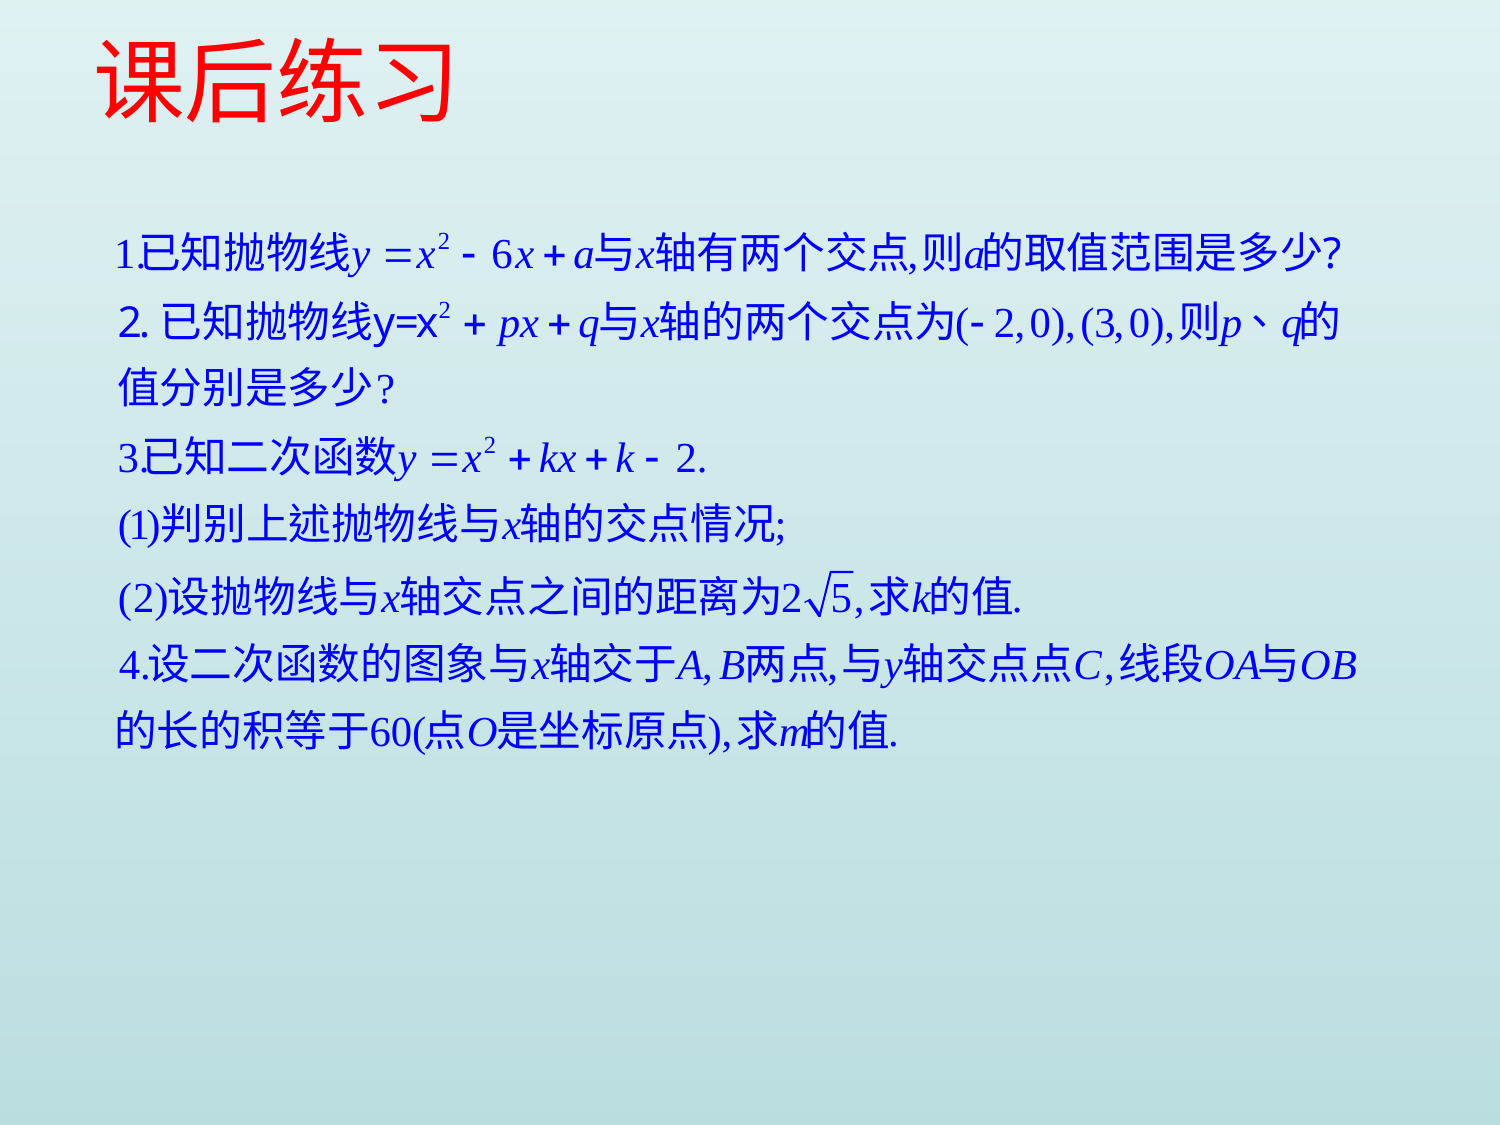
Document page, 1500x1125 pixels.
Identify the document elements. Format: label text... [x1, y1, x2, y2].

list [112, 222, 1365, 764]
title 课后练习 [75, 0, 479, 162]
